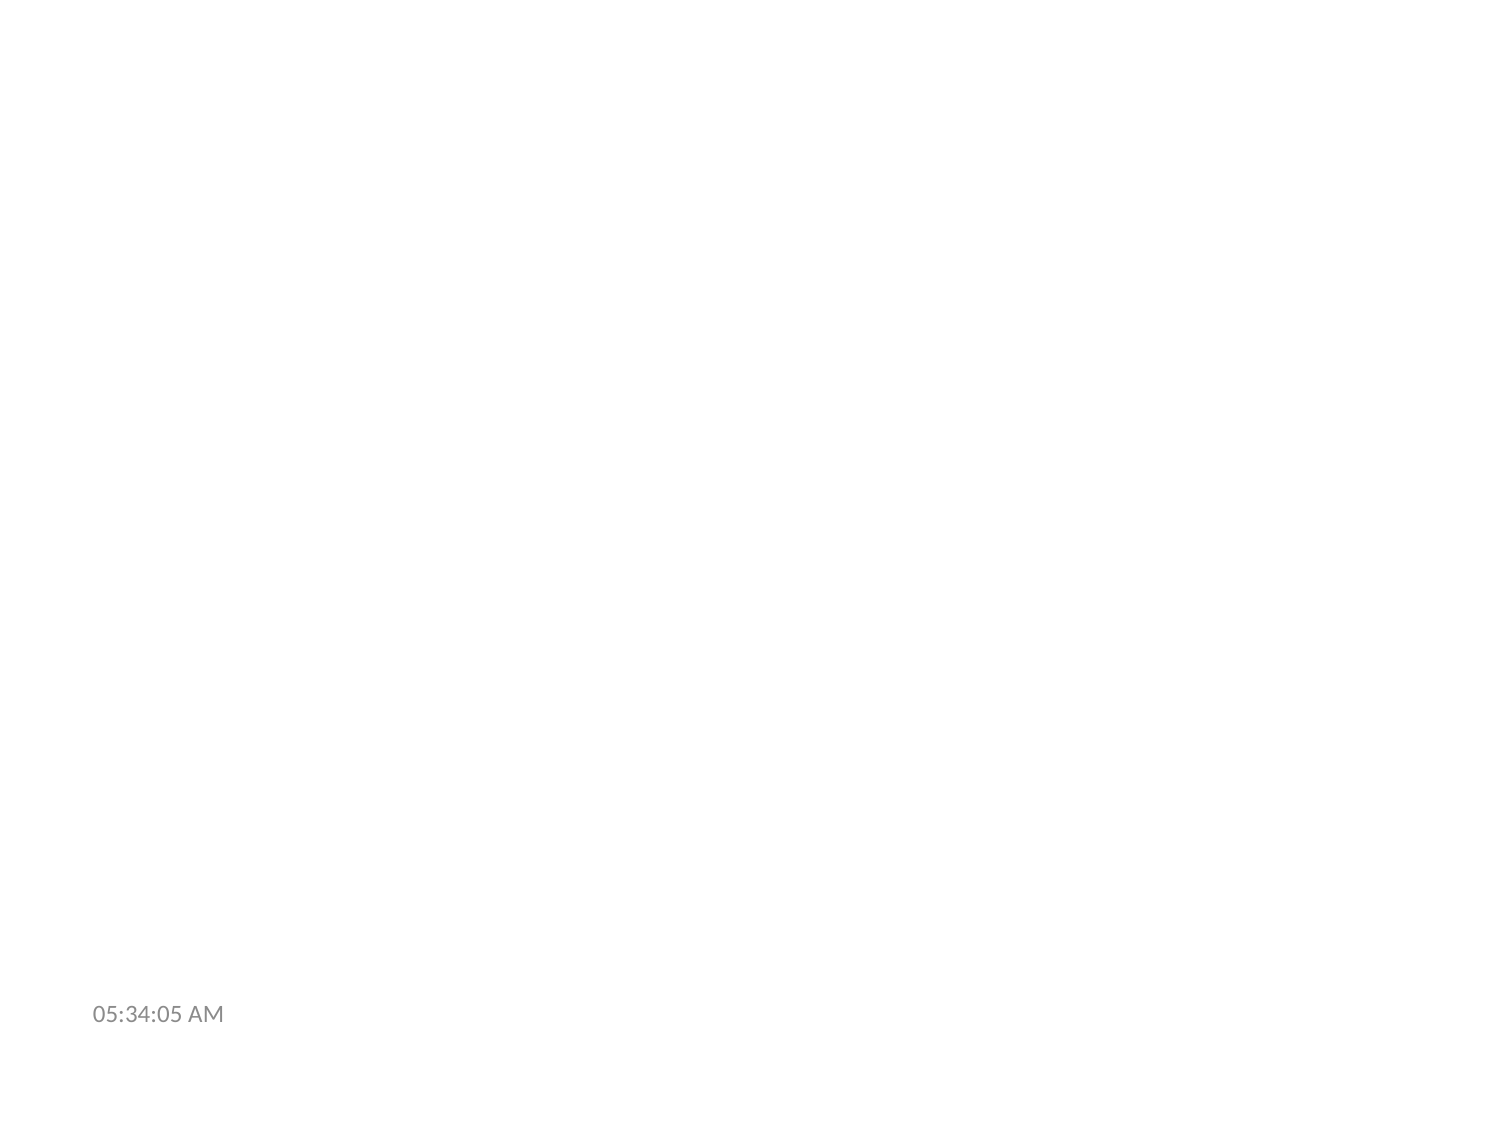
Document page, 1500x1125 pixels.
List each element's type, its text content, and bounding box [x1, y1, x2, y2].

text_box 3:35:09 PM [77, 982, 428, 1043]
